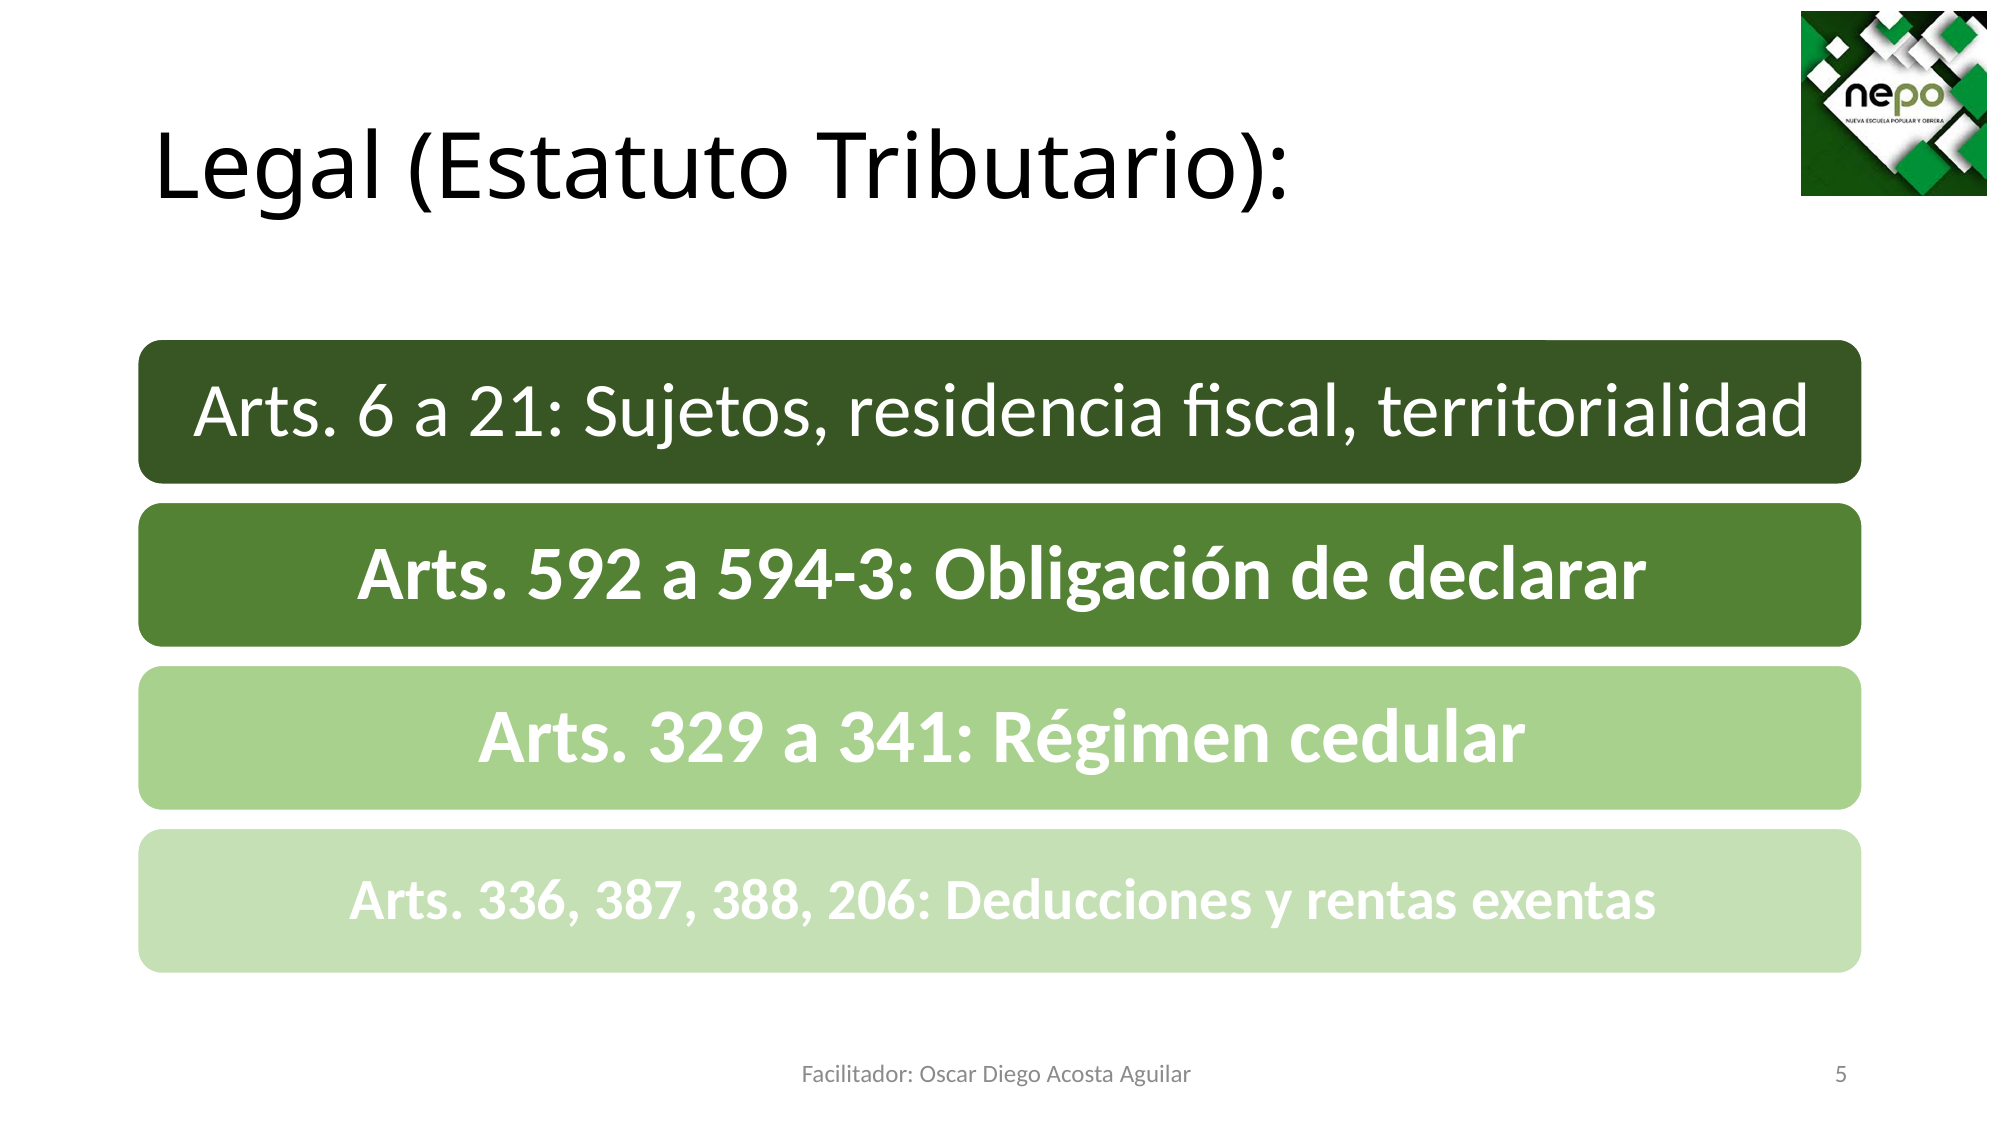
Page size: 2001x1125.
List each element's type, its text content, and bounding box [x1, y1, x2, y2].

title Legal (Estatuto Tributario): [137, 59, 1863, 278]
footer Facilitador: Oscar Diego Acosta Aguilar [662, 1042, 1338, 1103]
picture [1801, 11, 1987, 196]
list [137, 299, 1863, 1014]
slide_number 5 [1412, 1042, 1863, 1103]
